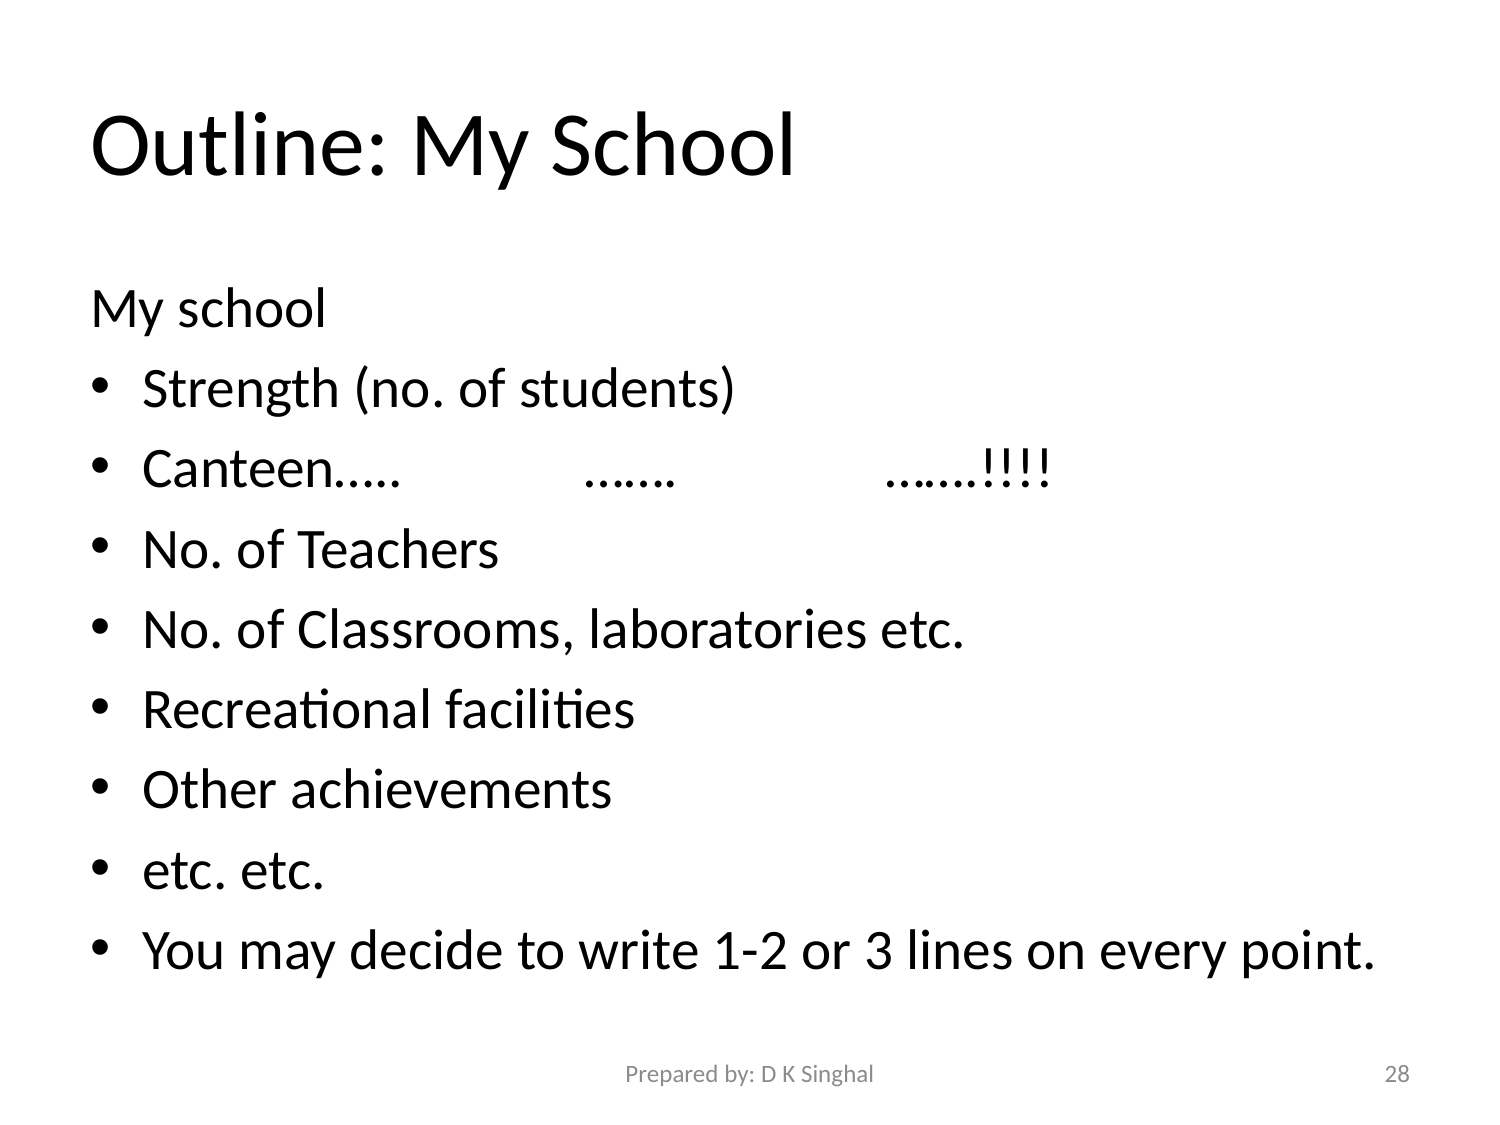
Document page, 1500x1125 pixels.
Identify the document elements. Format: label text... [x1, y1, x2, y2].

list My school Strength (no. of students) Canteen….. ……. …….!!!! No. of Teachers No. of Classrooms, laboratories etc. Recreational facilities Other achievements etc. etc. You may decide to write 1-2 or 3 lines on every point. [75, 262, 1425, 1005]
footer Prepared by: D K Singhal [512, 1042, 988, 1103]
title Outline: My School [75, 45, 1425, 233]
slide_number 28 [1074, 1042, 1425, 1103]
